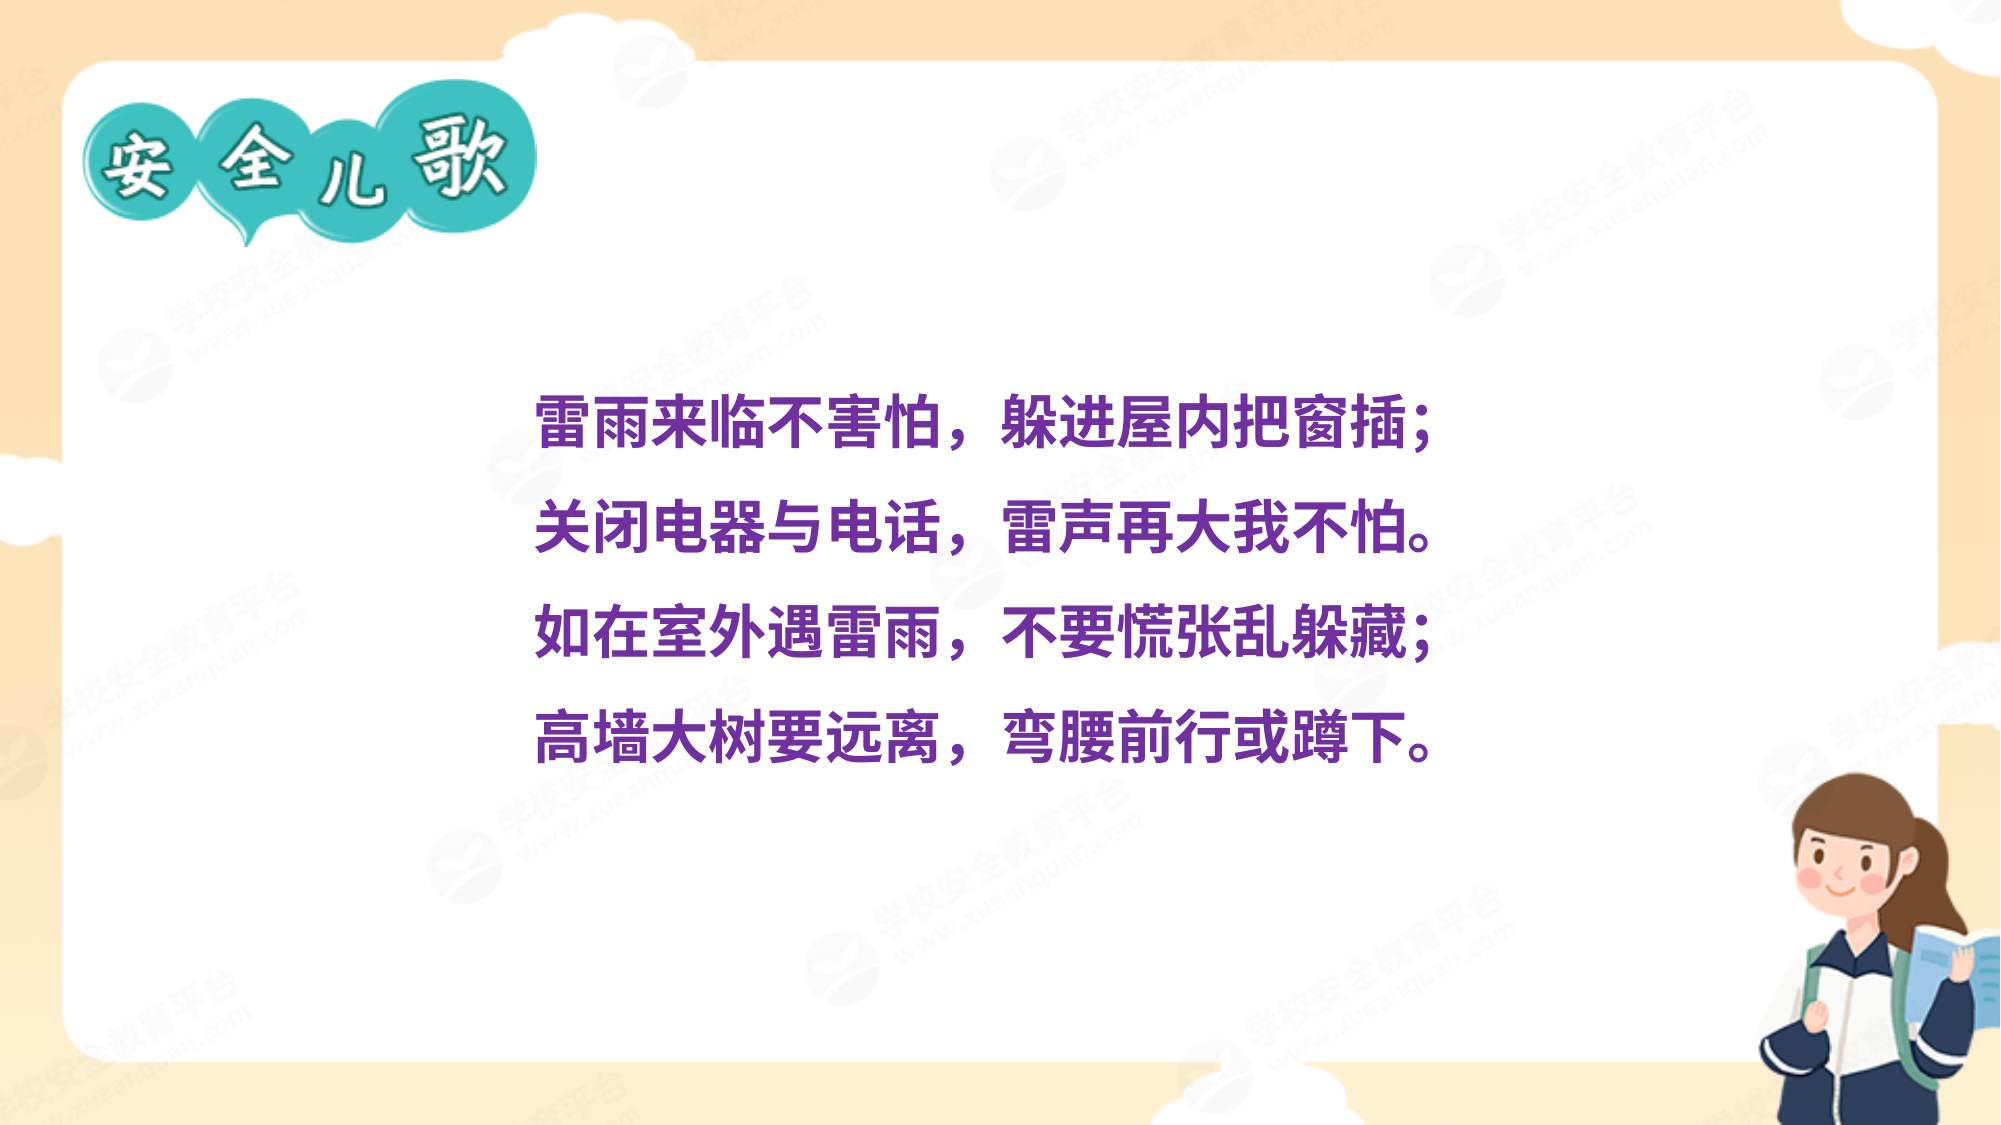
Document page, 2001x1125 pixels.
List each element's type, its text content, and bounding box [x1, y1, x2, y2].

text_box 雷雨来临不害怕，躲进屋内把窗插； 关闭电器与电话，雷声再大我不怕。 如在室外遇雷雨，不要慌张乱躲藏； 高墙大树要远离，弯腰前行或蹲下。 [506, 342, 1494, 778]
picture [0, 0, 2001, 1125]
